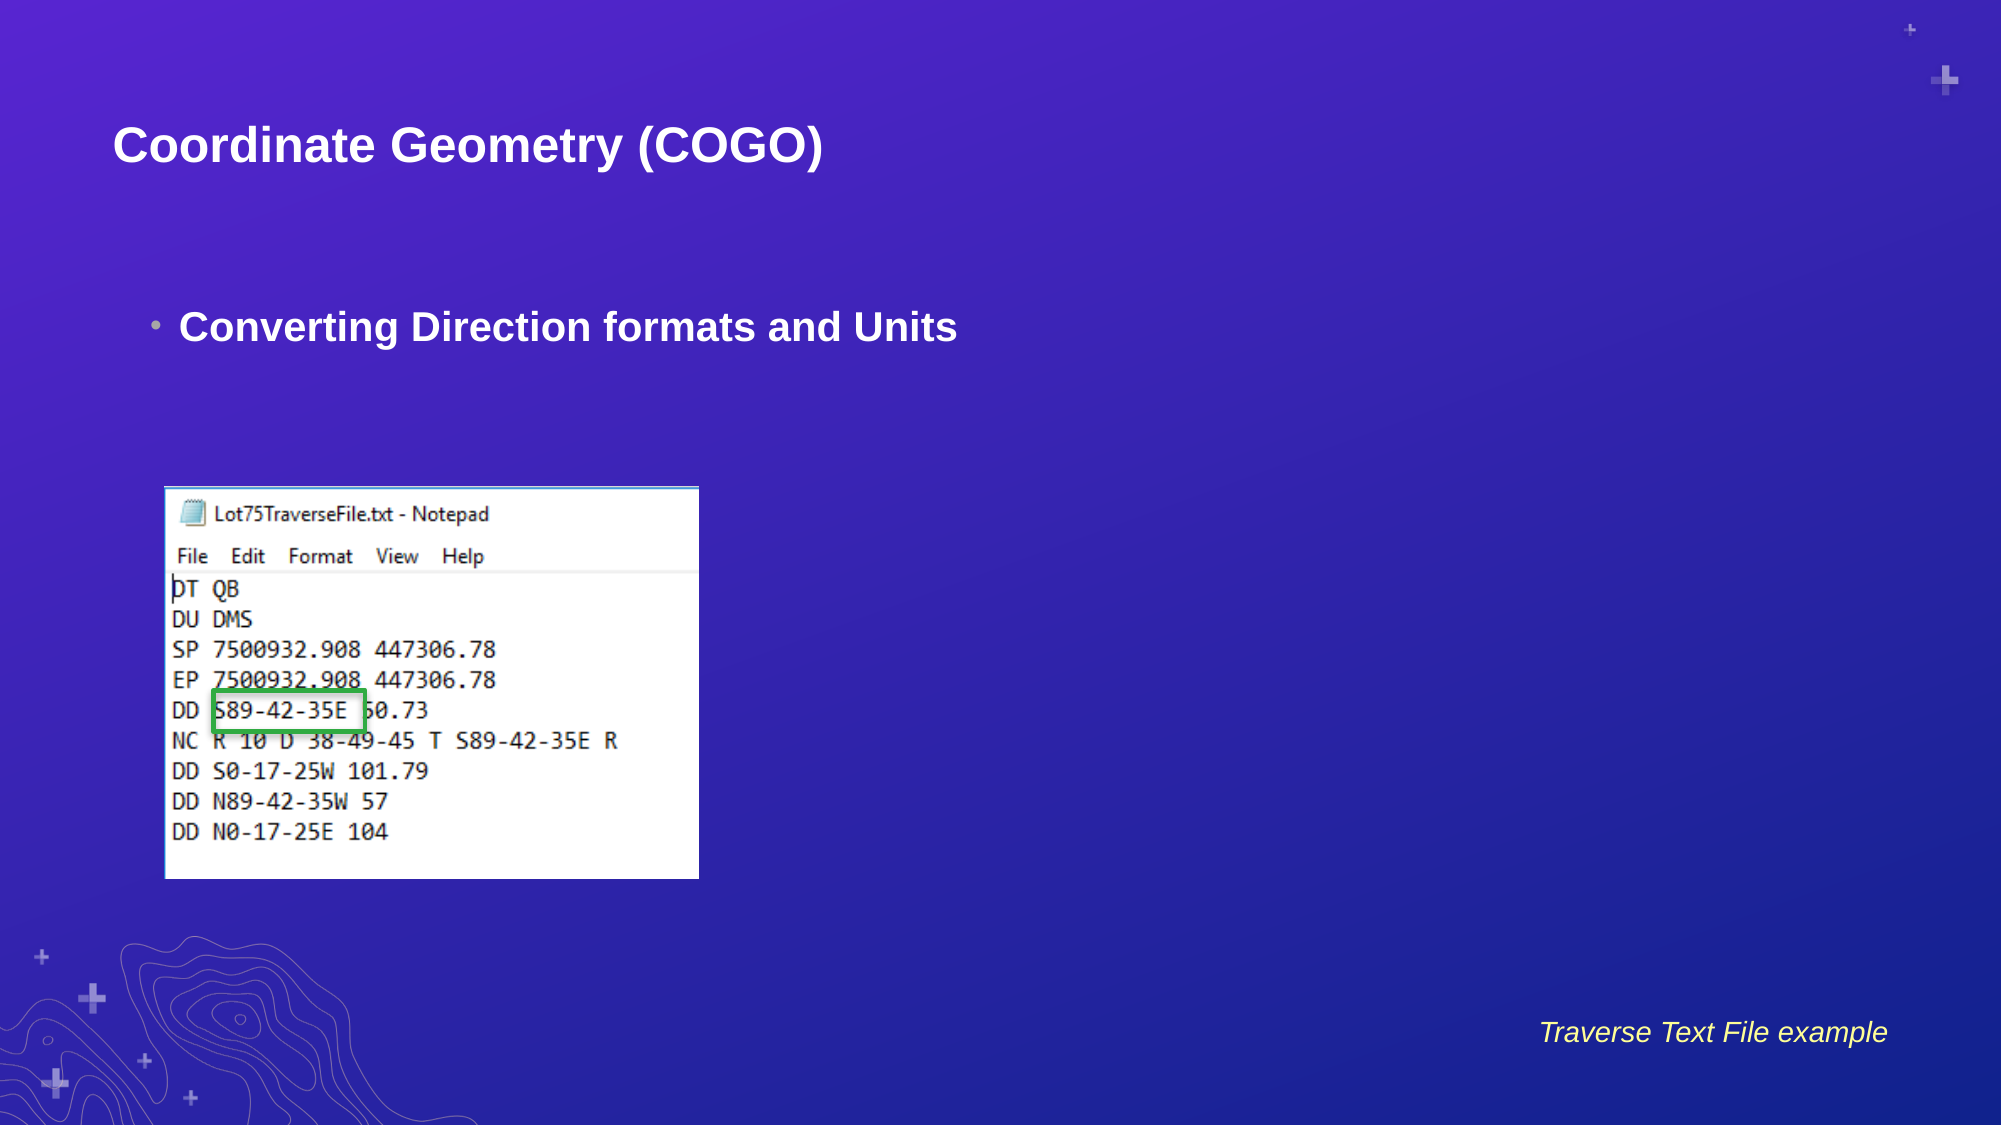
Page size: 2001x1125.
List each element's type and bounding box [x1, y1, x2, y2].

text_box [0, 0, 2000, 1125]
picture [164, 486, 699, 879]
